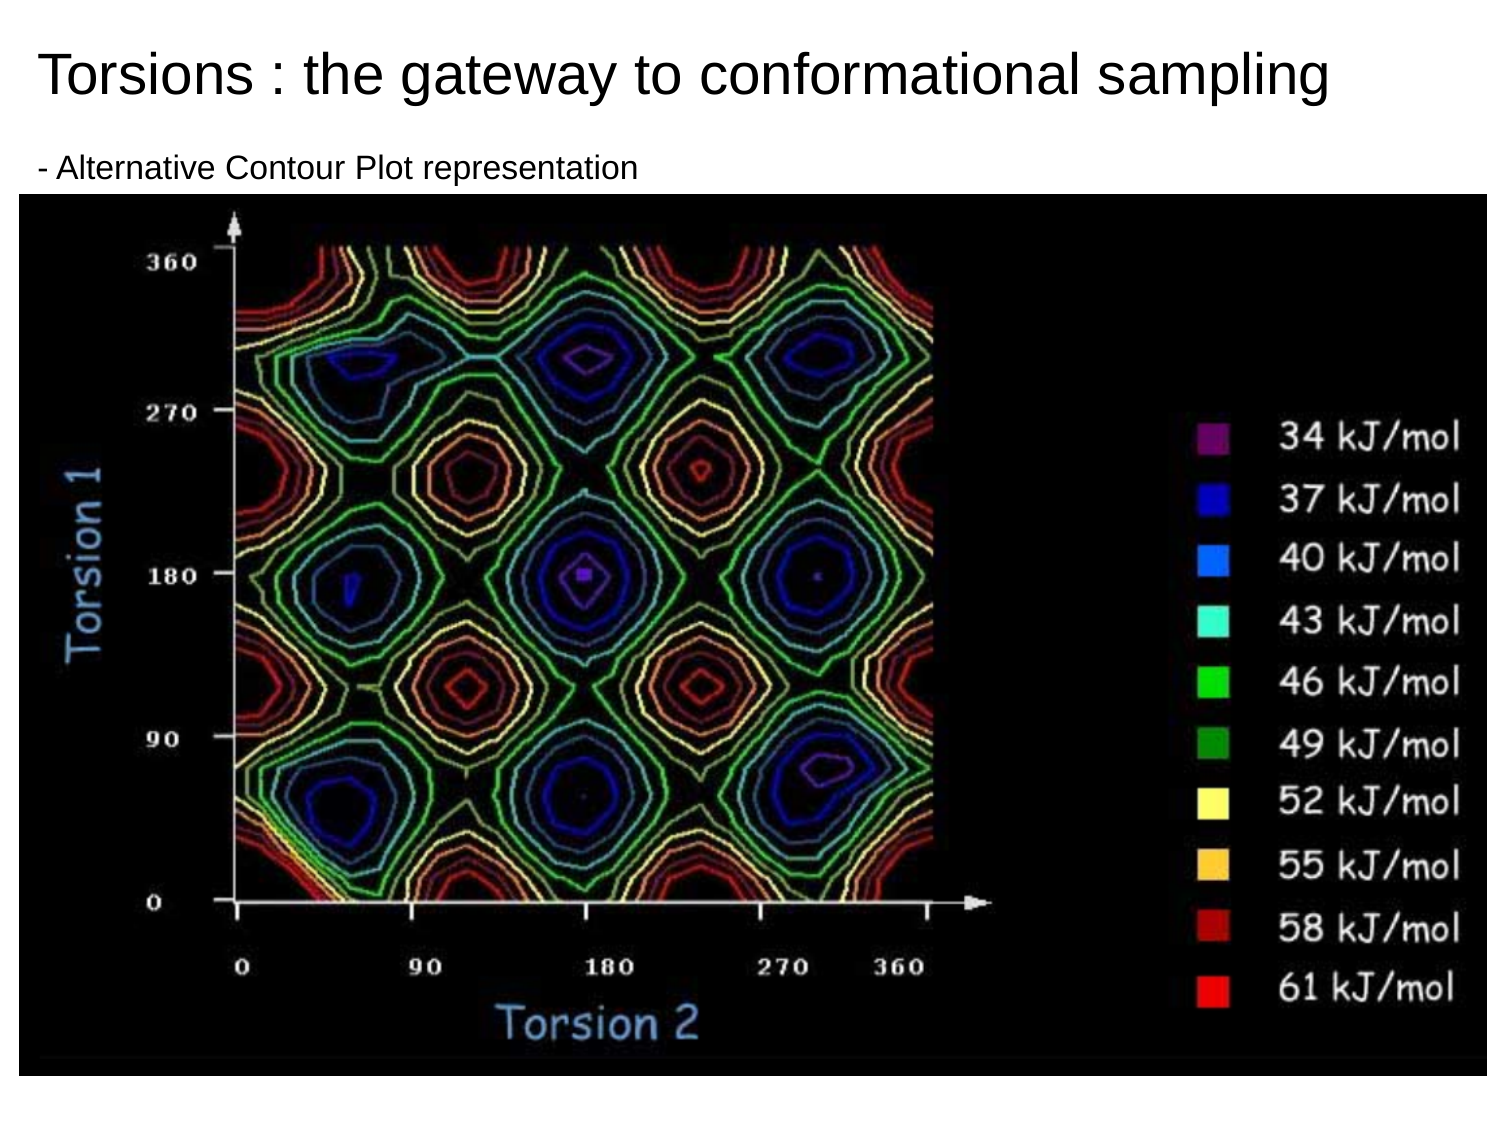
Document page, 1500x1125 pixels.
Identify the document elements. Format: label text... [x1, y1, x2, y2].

picture [18, 194, 1487, 1076]
text_box Torsions : the gateway to conformational sampling - Alternative Contour Plot representation [22, 29, 1500, 194]
